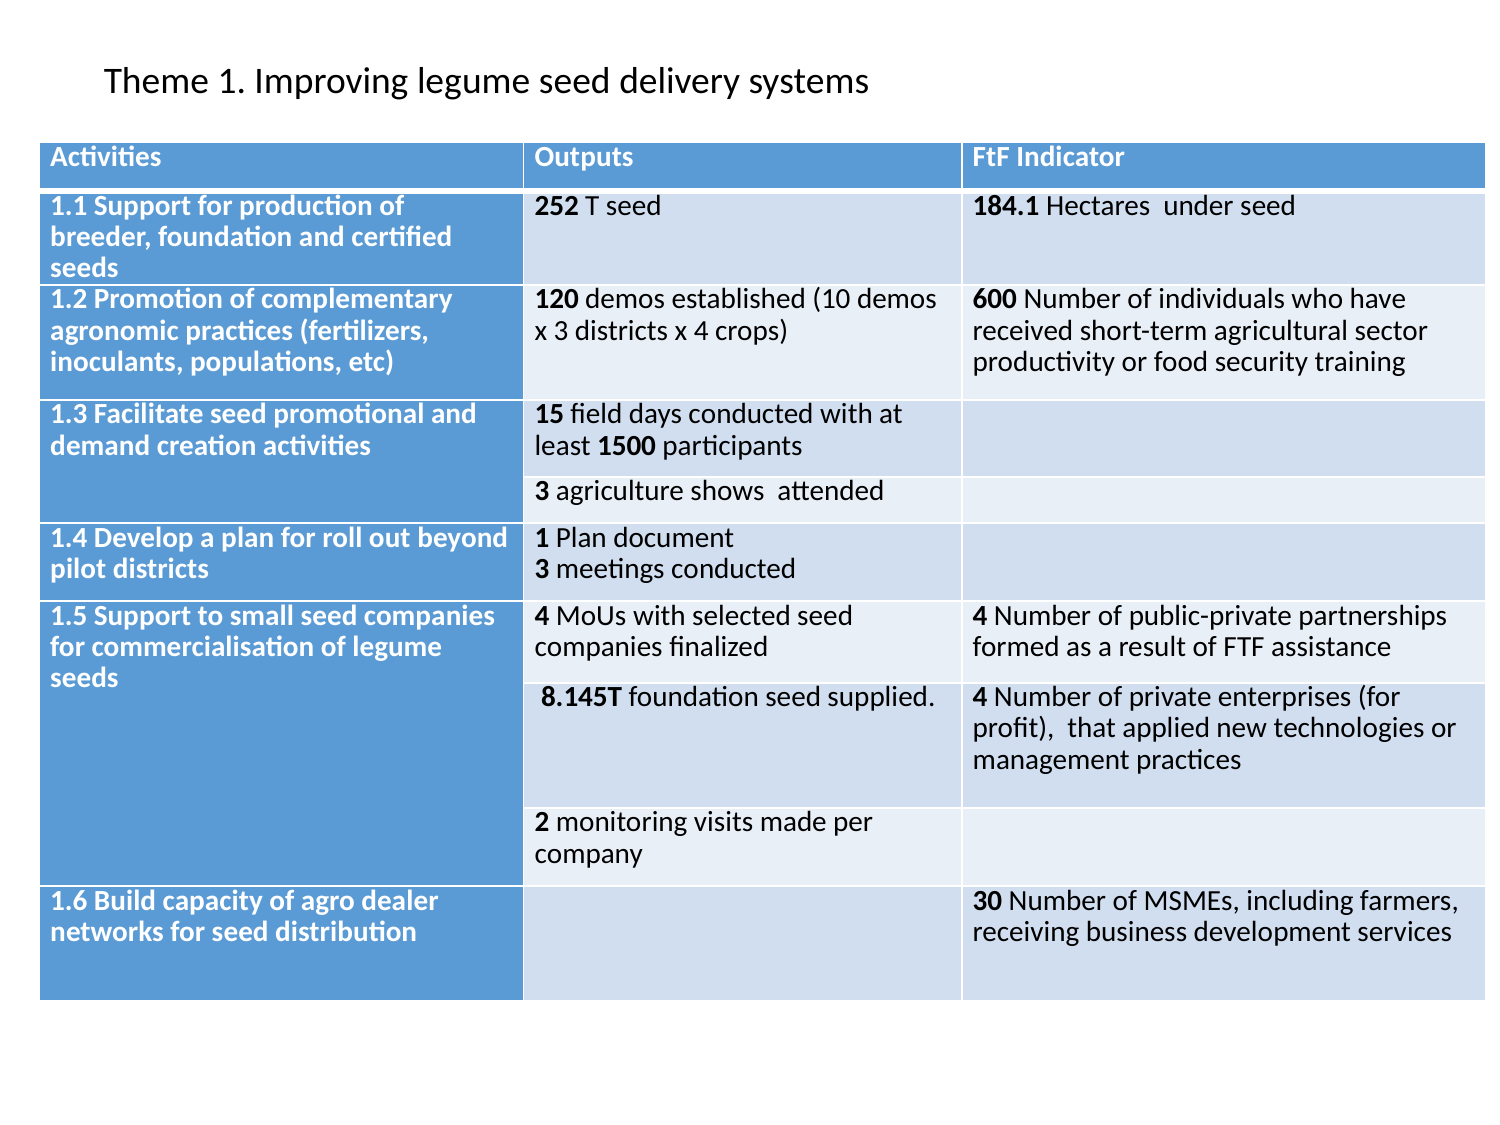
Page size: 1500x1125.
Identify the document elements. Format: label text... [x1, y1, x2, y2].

table_cell 1.6 Build capacity of agro dealer networks for seed distribution [40, 887, 523, 1000]
table_cell 1.2 Promotion of complementary agronomic practices (fertilizers, inoculants, populations, etc) [40, 286, 523, 399]
table_cell 1 Plan document 3 meetings conducted [524, 524, 961, 600]
table_header Activities [40, 143, 523, 188]
table_cell 4 MoUs with selected seed companies finalized [524, 602, 961, 682]
table_header FtF Indicator [963, 143, 1485, 188]
text_box Theme 1. Improving legume seed delivery systems [89, 45, 1047, 109]
table_cell 1.4 Develop a plan for roll out beyond pilot districts [40, 524, 523, 600]
table_cell [963, 401, 1485, 476]
table_cell 1.5 Support to small seed companies for commercialisation of legume seeds [40, 602, 523, 885]
table_cell [963, 478, 1485, 522]
table_cell 184.1 Hectares under seed [963, 194, 1485, 284]
table_cell 1.3 Facilitate seed promotional and demand creation activities [40, 401, 523, 522]
table_cell [963, 809, 1485, 885]
table_cell 4 Number of private enterprises (for profit), that applied new technologies or management practices [963, 684, 1485, 807]
table_cell [963, 524, 1485, 600]
table_cell 3 agriculture shows attended [524, 478, 961, 522]
table_cell 2 monitoring visits made per company [524, 809, 961, 885]
table_cell [524, 887, 961, 1000]
table_cell 1.1 Support for production of breeder, foundation and certified seeds [40, 194, 523, 284]
table_cell 30 Number of MSMEs, including farmers, receiving business development services [963, 887, 1485, 1000]
table_cell 15 field days conducted with at least 1500 participants [524, 401, 961, 476]
table_cell 252 T seed [524, 194, 961, 284]
table_cell 120 demos established (10 demos x 3 districts x 4 crops) [524, 286, 961, 399]
table_cell 600 Number of individuals who have received short-term agricultural sector productivity or food security training [963, 286, 1485, 399]
table_header Outputs [524, 143, 961, 188]
table_cell 4 Number of public-private partnerships formed as a result of FTF assistance [963, 602, 1485, 682]
table_cell 8.145T foundation seed supplied. [524, 684, 961, 807]
